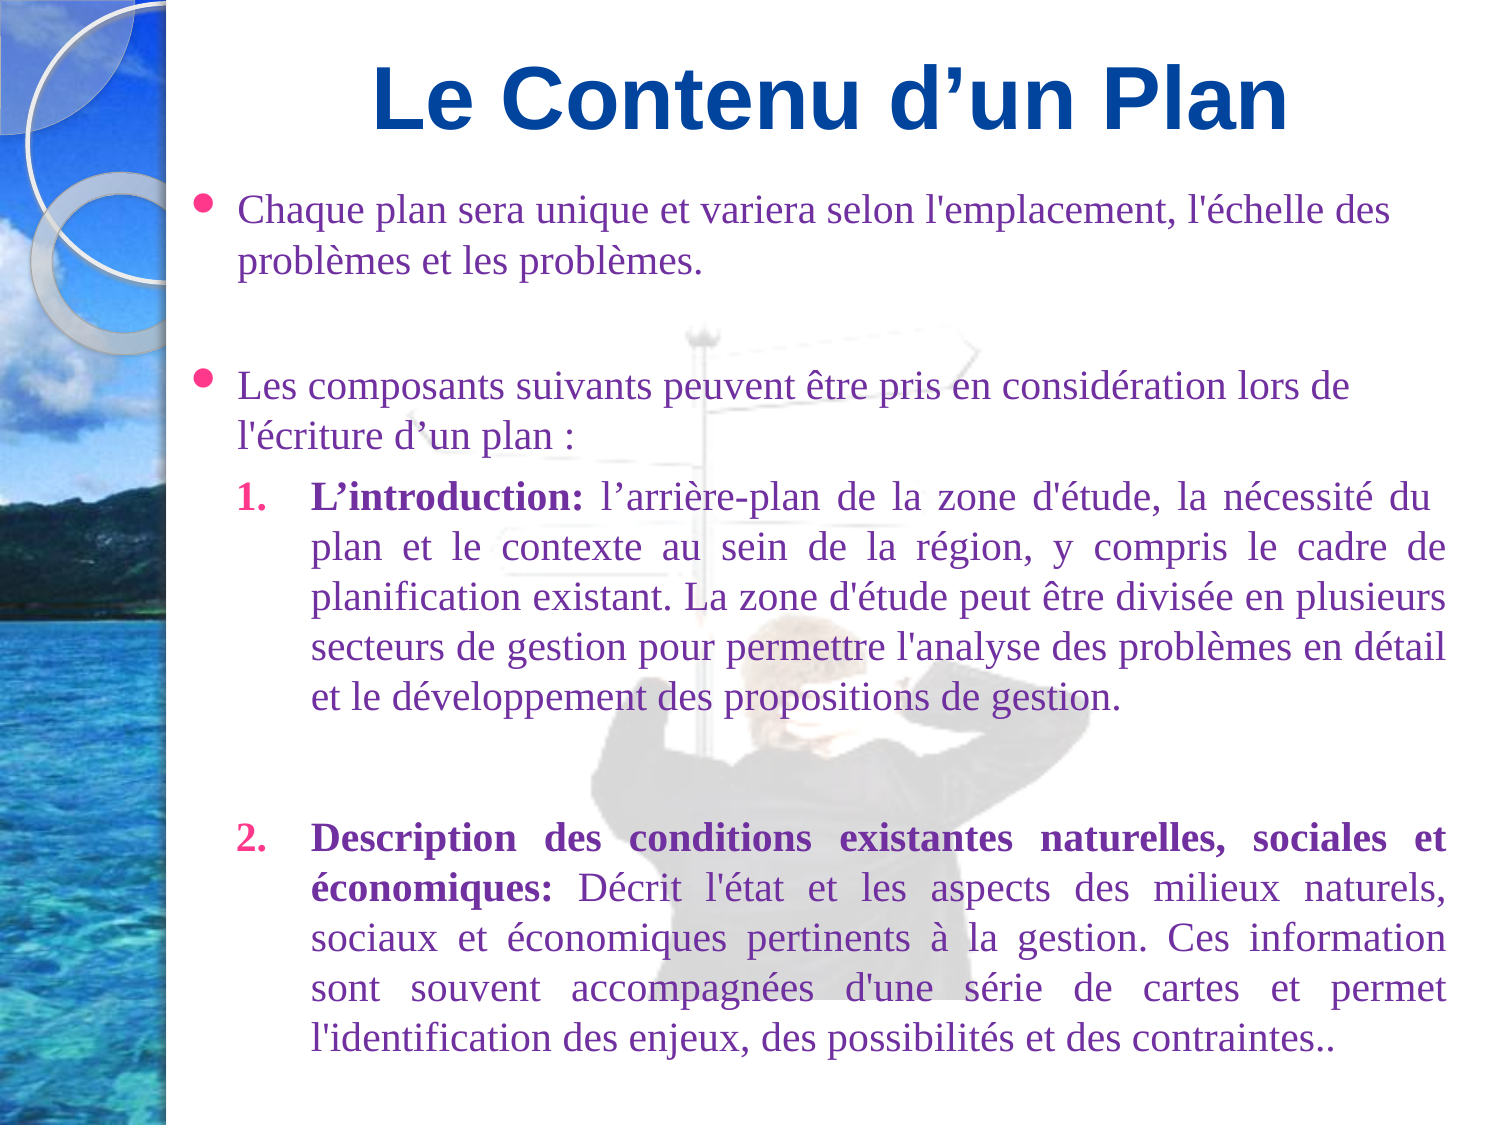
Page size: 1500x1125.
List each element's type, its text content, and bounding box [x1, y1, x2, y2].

picture [62, 195, 160, 280]
picture [387, 274, 1130, 1001]
picture [32, 13, 160, 207]
picture [136, 0, 162, 4]
picture [0, 134, 166, 1125]
picture [53, 240, 160, 332]
list Chaque plan sera unique et variera selon l'emplacement, l'échelle des problèmes et les problèmes. Les composants suivants peuvent être pris en considération lors de l'écriture d’un plan : L’introduction: l’arrière-plan de la zone d'étude, la nécessité du plan et le contexte au sein de la région, y compris le cadre de planification existant. La zone d'étude peut être divisée en plusieurs secteurs de gestion pour permettre l'analyse des problèmes en détail et le développement des propositions de gestion. Description des conditions existantes naturelles, sociales et économiques: Décrit l'état et les aspects des milieux naturels, sociaux et économiques pertinents à la gestion. Ces information sont souvent accompagnées d'une série de cartes et permet l'identification des enjeux, des possibilités et des contraintes.. [162, 188, 1463, 963]
title Le Contenu d’un Plan [162, 0, 1500, 188]
